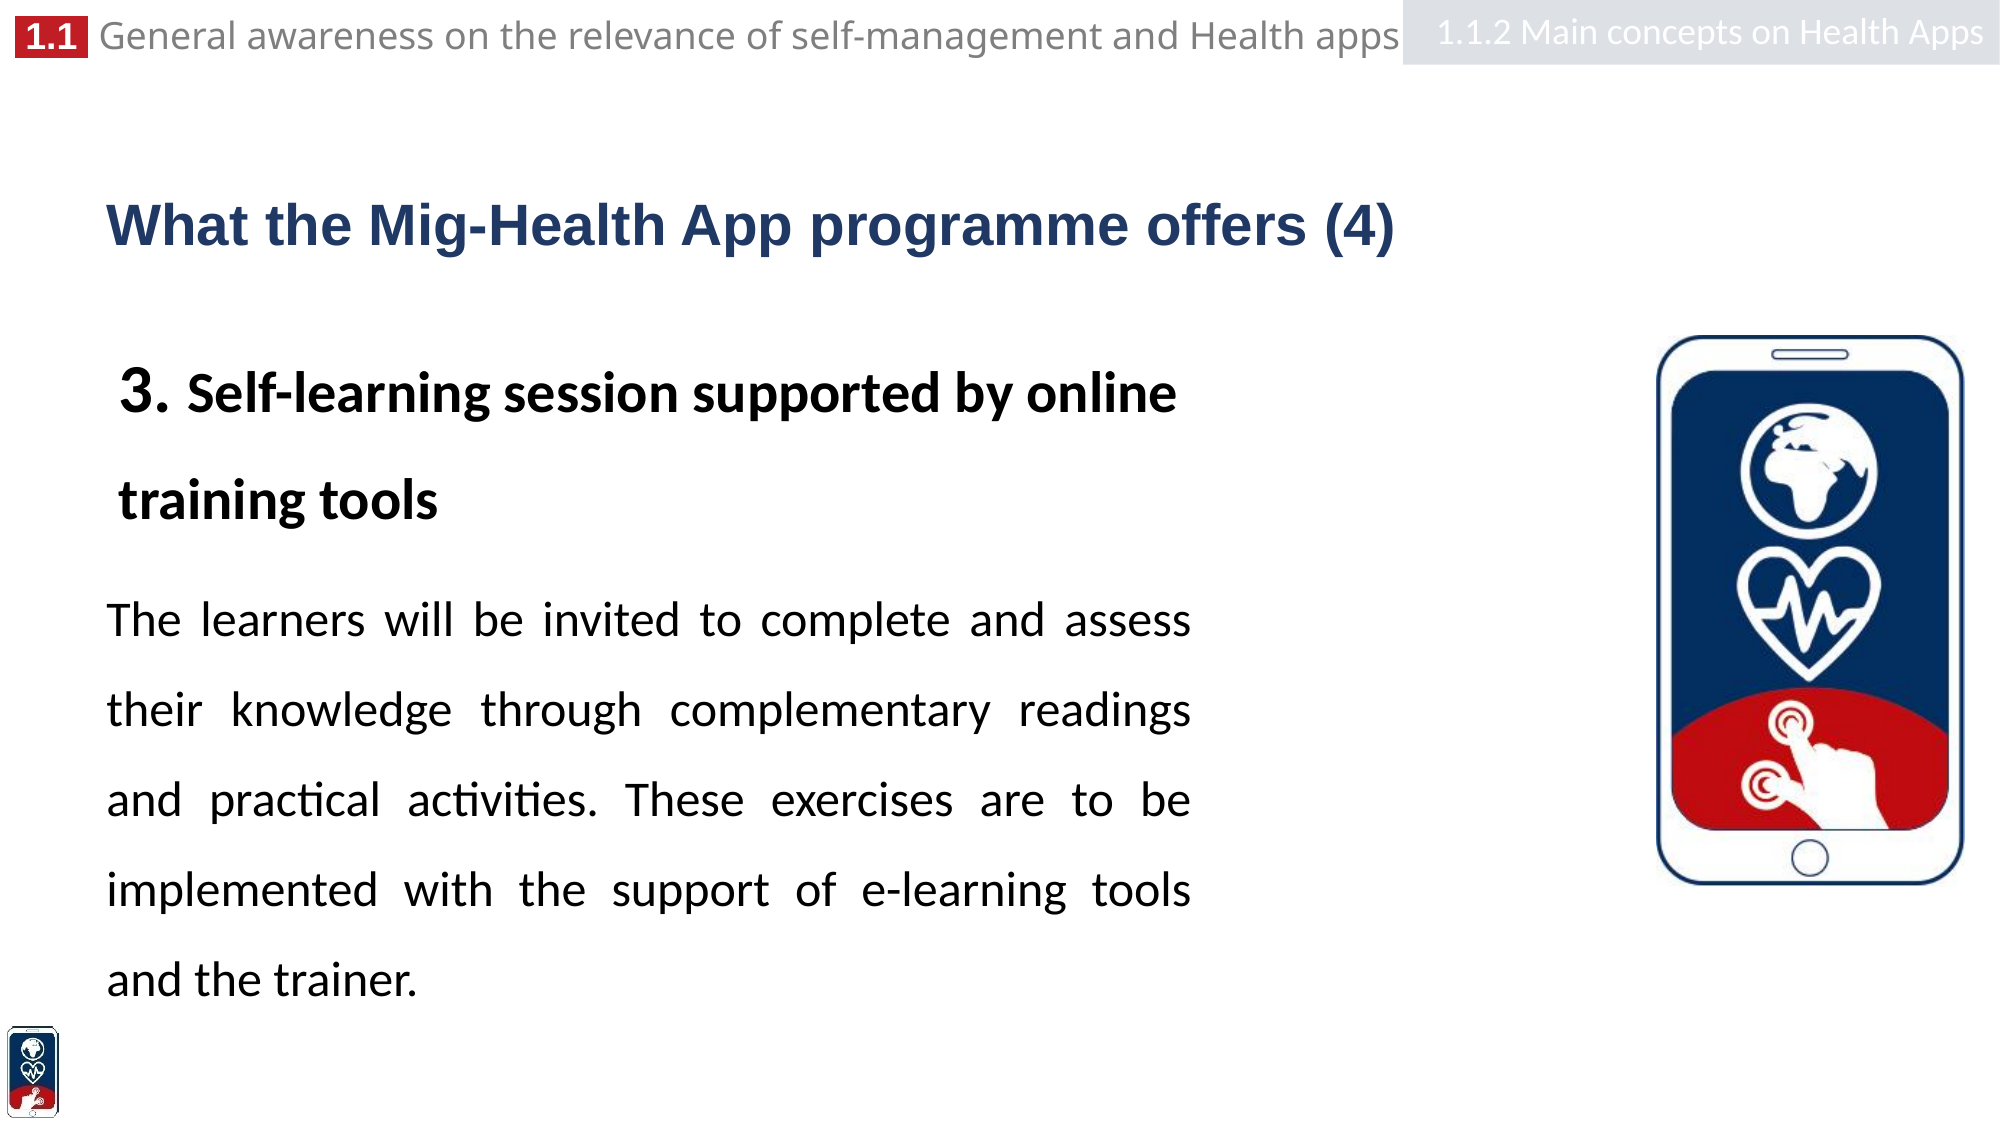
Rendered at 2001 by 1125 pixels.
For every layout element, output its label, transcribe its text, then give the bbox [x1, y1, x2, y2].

list 3. Self-learning session supported by online training tools The learners will be invited to complete and assess their knowledge through complementary readings and practical activities. These exercises are to be implemented with the support of e-learning tools and the trainer. [91, 295, 1208, 1094]
picture [1656, 335, 1965, 887]
picture [7, 1026, 59, 1118]
title What the Mig-Health App programme offers (4) [91, 177, 1906, 277]
text_box 1.1.2 Main concepts on Health Apps [1403, 0, 2000, 65]
